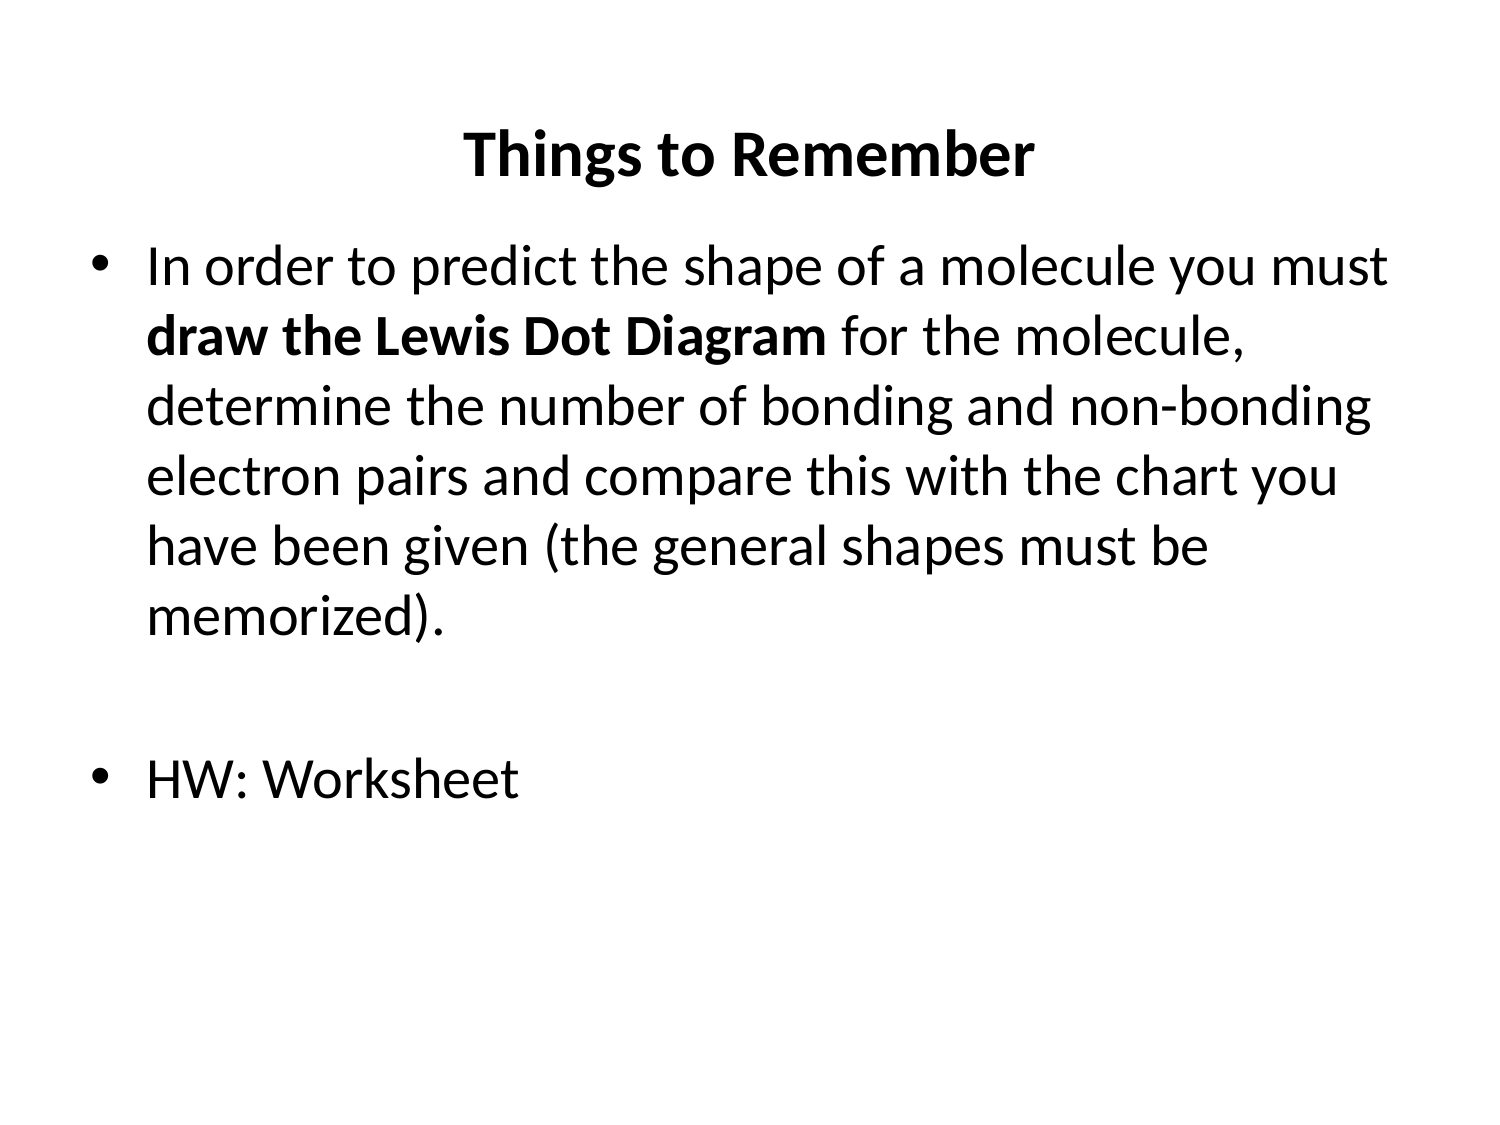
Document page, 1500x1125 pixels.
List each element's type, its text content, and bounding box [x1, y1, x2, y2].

list In order to predict the shape of a molecule you must draw the Lewis Dot Diagram for the molecule, determine the number of bonding and non-bonding electron pairs and compare this with the chart you have been given (the general shapes must be memorized). HW: Worksheet [74, 219, 1426, 963]
title Things to Remember [112, 99, 1388, 201]
